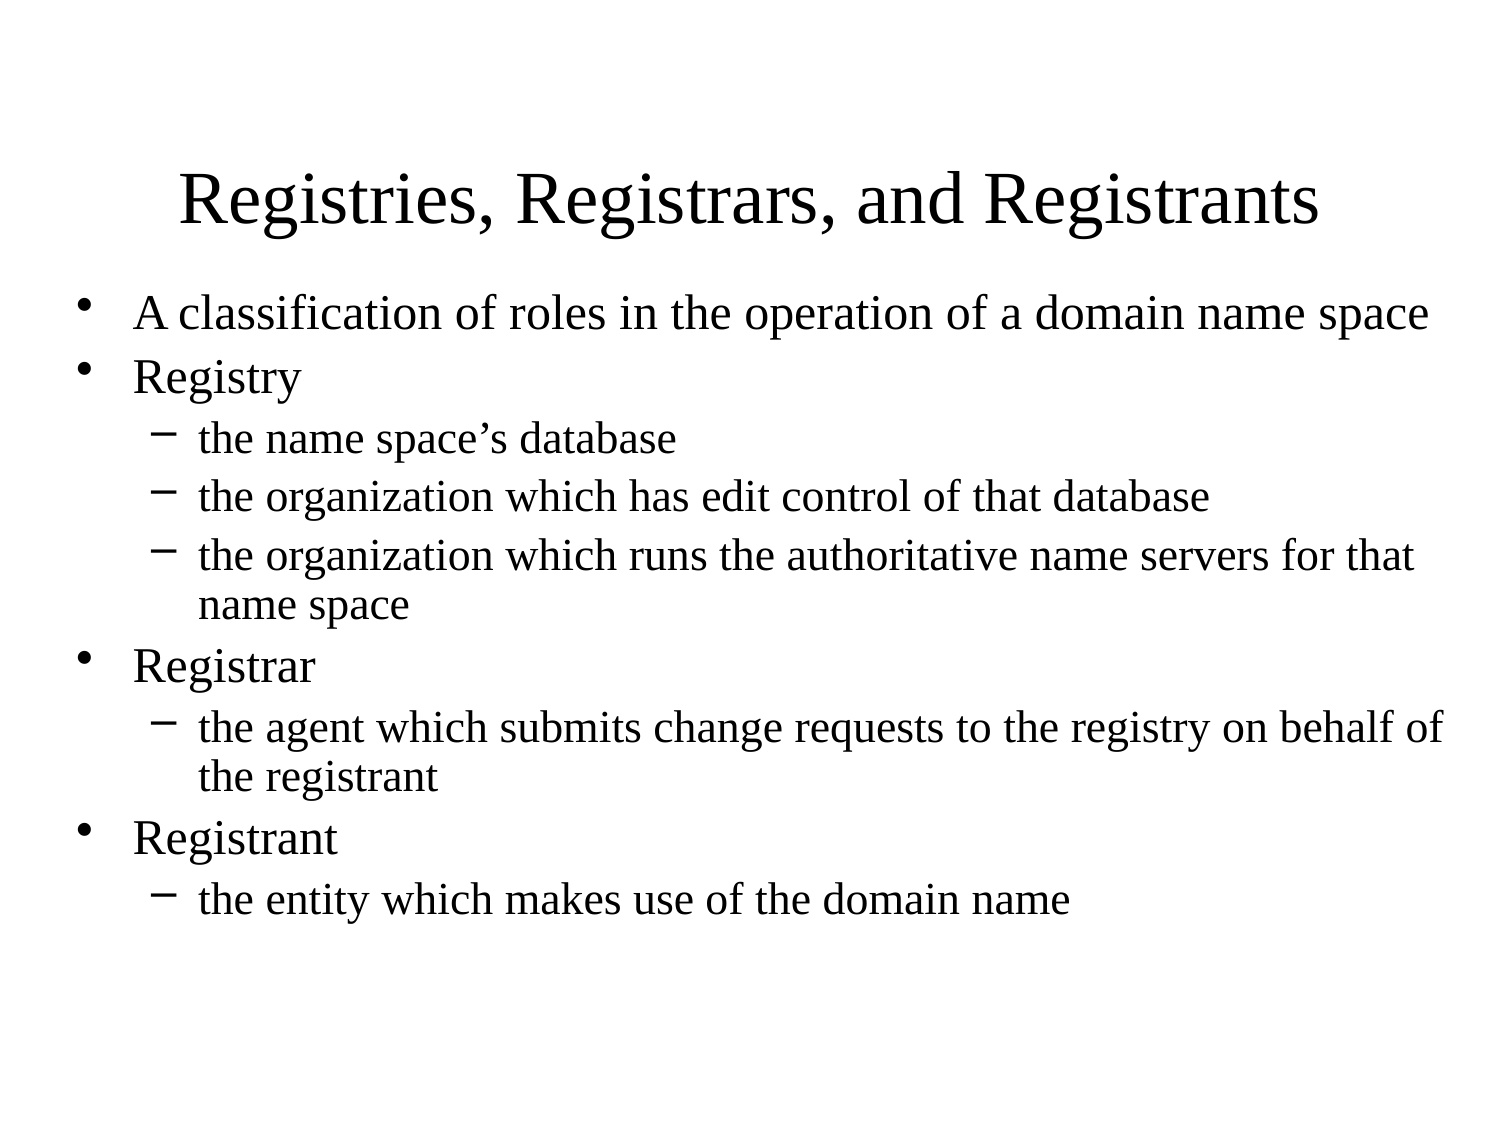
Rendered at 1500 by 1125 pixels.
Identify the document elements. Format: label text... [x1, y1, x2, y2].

title Registries, Registrars, and Registrants [112, 99, 1388, 279]
list A classification of roles in the operation of a domain name space Registry the name space’s database the organization which has edit control of that database the organization which runs the authoritative name servers for that name space Registrar the agent which submits change requests to the registry on behalf of the registrant Registrant the entity which makes use of the domain name [61, 279, 1475, 1000]
